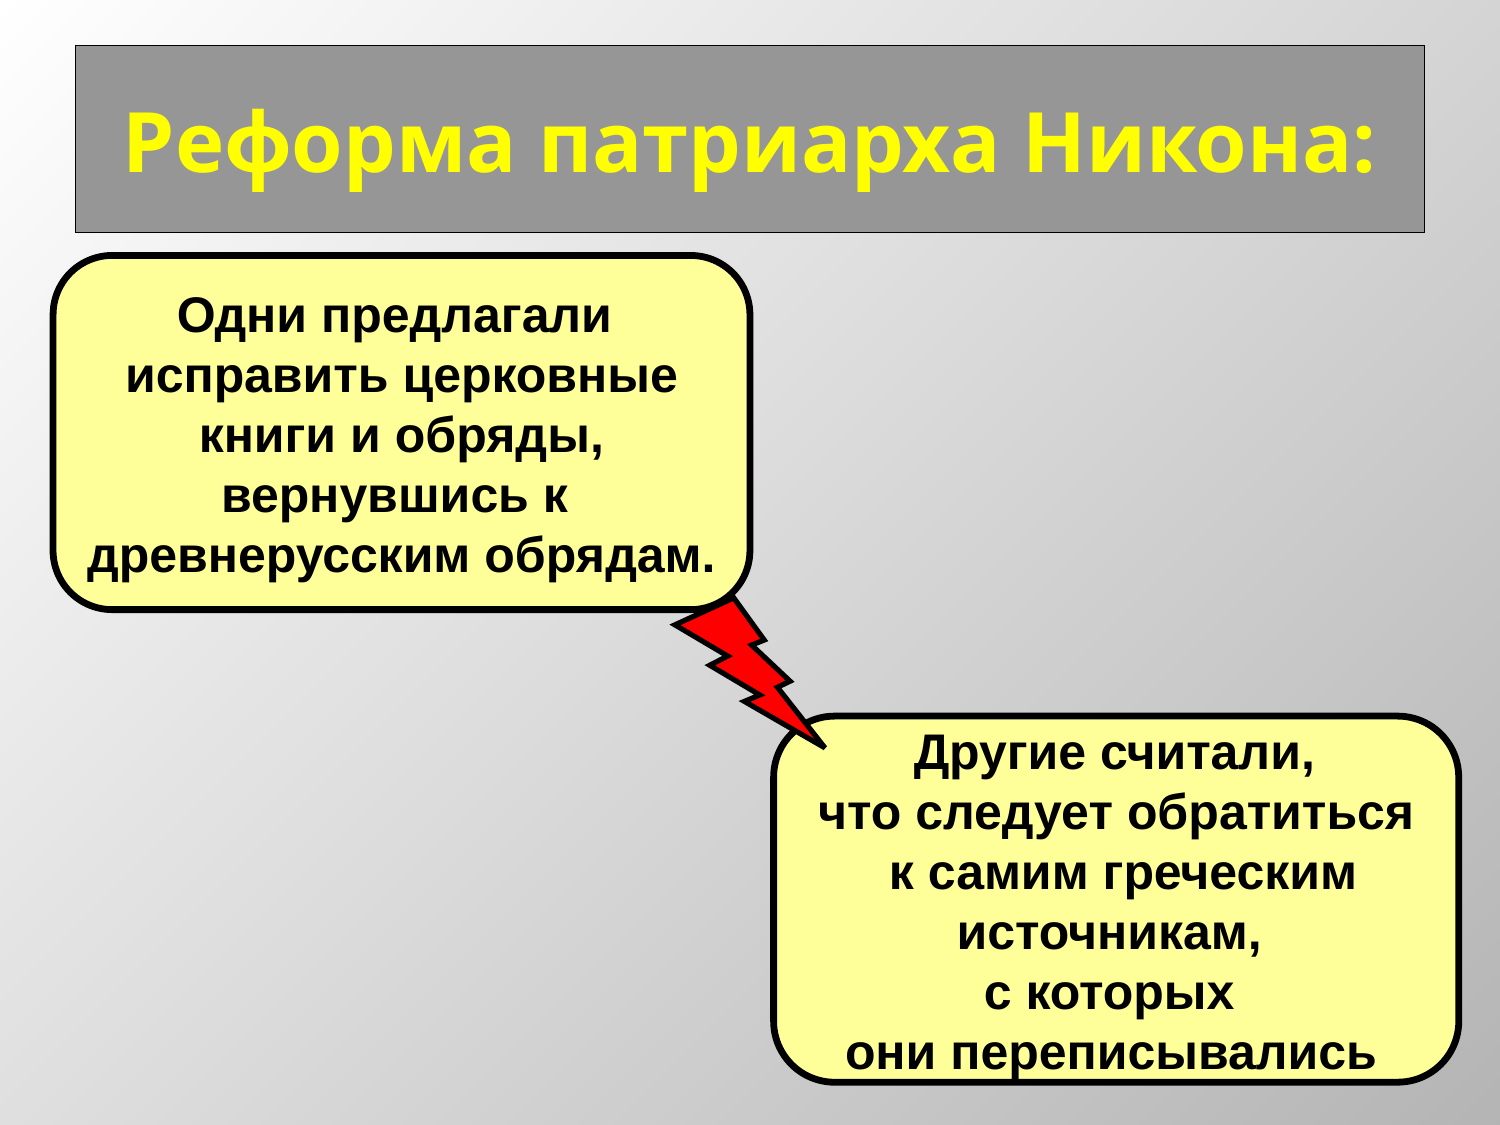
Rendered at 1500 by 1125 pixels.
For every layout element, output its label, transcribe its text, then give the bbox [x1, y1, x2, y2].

title Реформа патриарха Никона: [75, 45, 1425, 233]
text_box Одни предлагали исправить церковные книги и обряды, вернувшись к древнерусским обрядам. [53, 255, 750, 610]
text_box Другие считали, что следует обратиться к самим греческим источникам, с которых они переписывались [773, 716, 1459, 1083]
text_box [674, 597, 825, 748]
